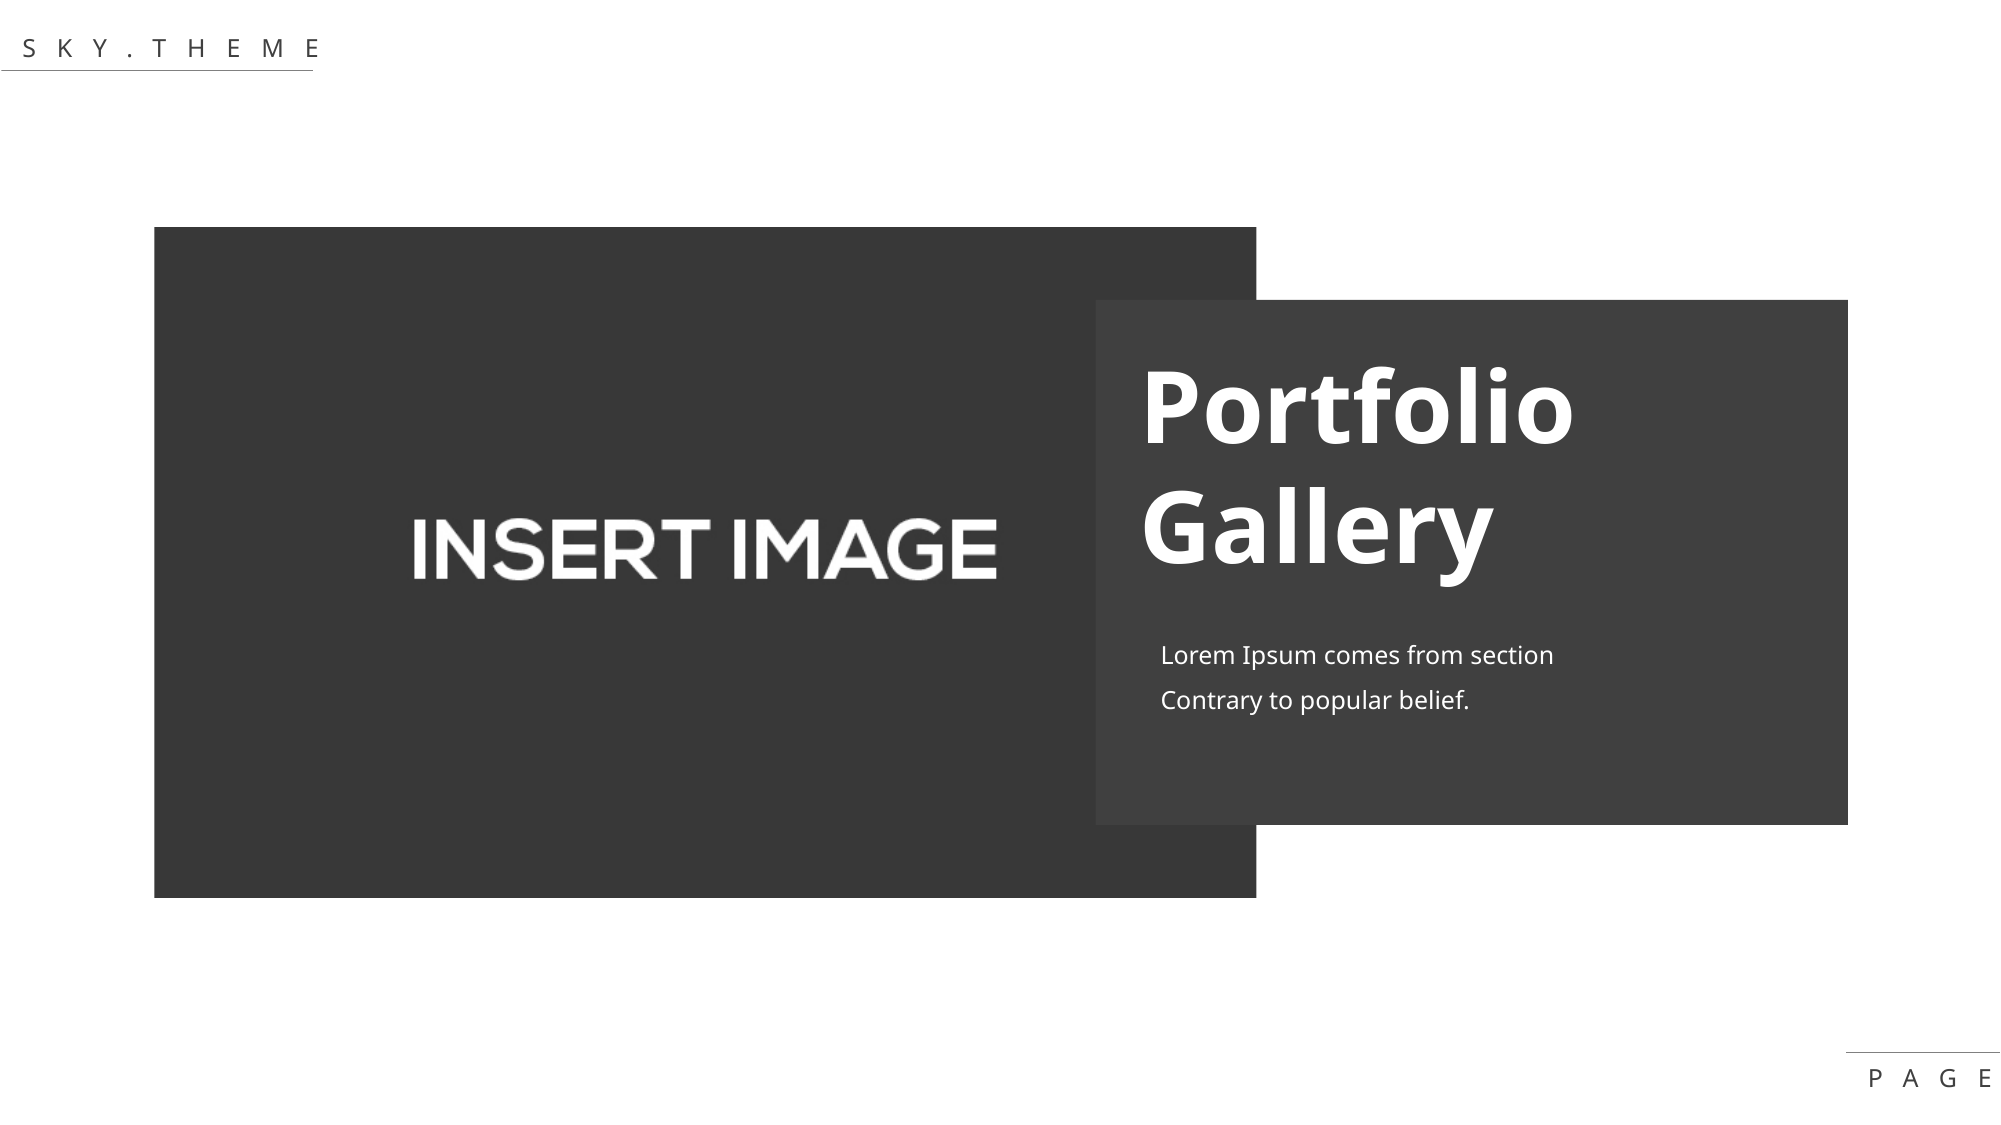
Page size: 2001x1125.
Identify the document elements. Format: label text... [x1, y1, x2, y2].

text_box Lorem Ipsum comes from section Contrary to popular belief. [1257, 617, 1676, 722]
text_box Portfolio Gallery [1257, 335, 1592, 591]
text_box [1257, 299, 1849, 826]
picture [154, 227, 1257, 898]
